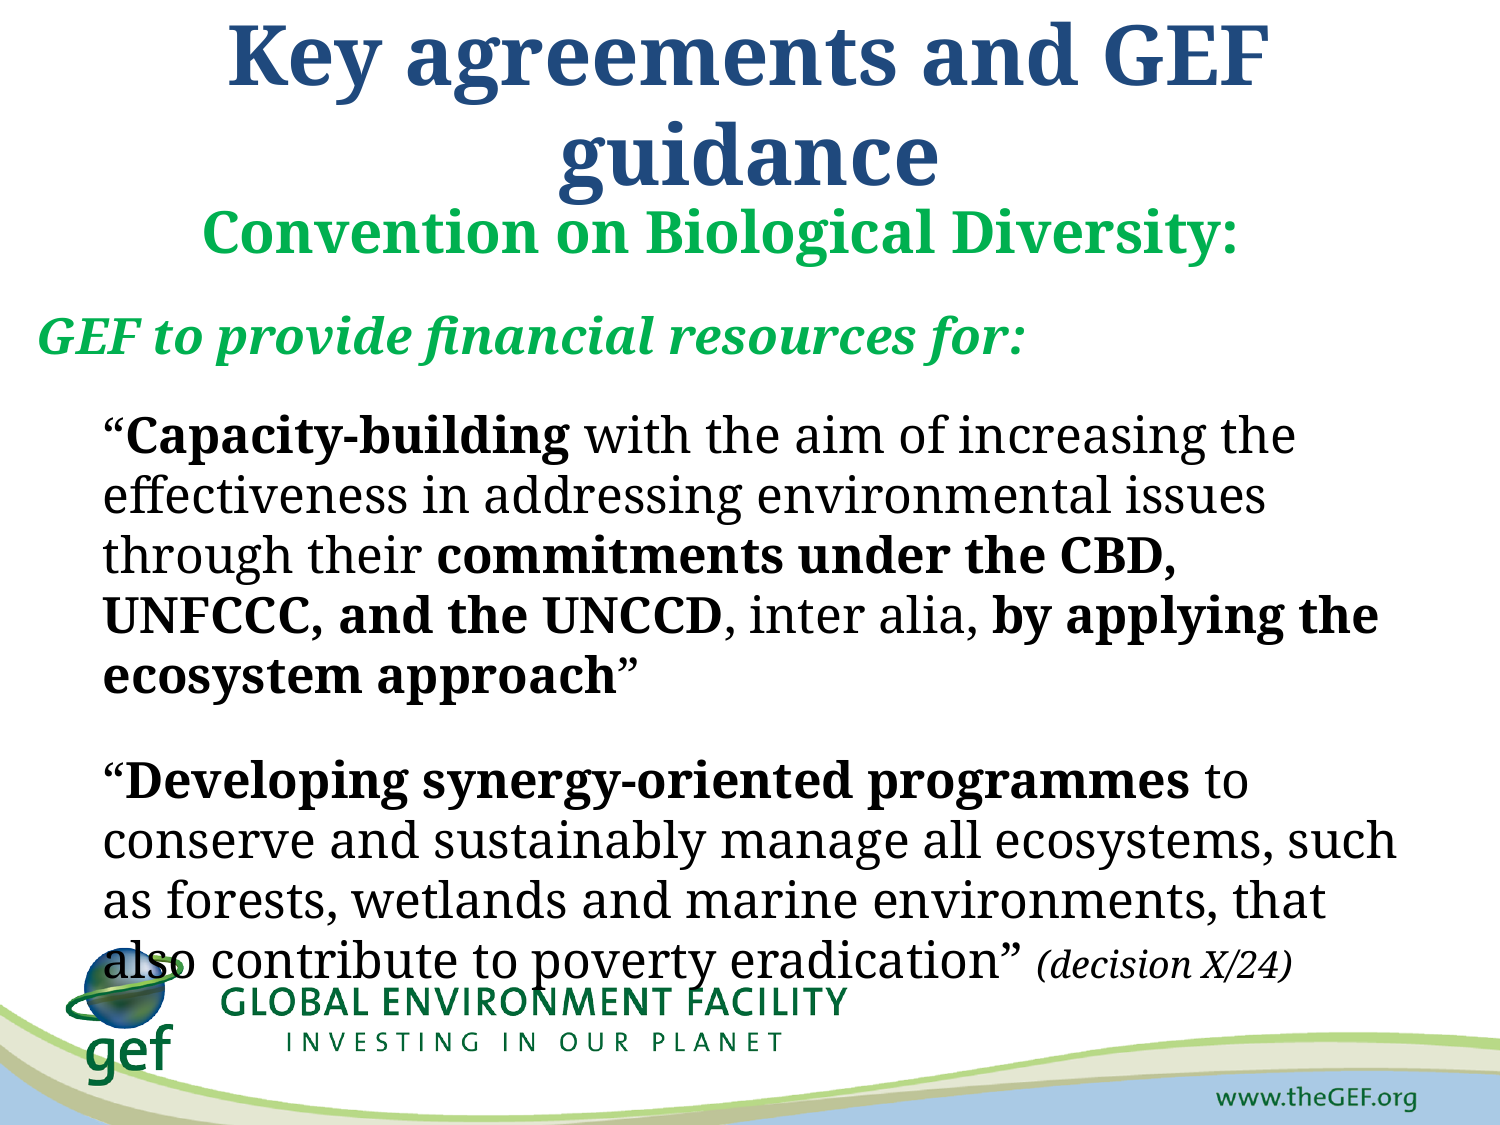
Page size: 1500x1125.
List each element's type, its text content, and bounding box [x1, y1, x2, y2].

picture [0, 920, 1500, 1125]
title Key agreements and GEF guidance [74, 37, 1426, 168]
list Convention on Biological Diversity: GEF to provide financial resources for: “Capacity-building with the aim of increasing the effectiveness in addressing environmental issues through their commitments under the CBD, UNFCCC, and the UNCCD, inter alia, by applying the ecosystem approach” “Developing synergy-oriented programmes to conserve and sustainably manage all ecosystems, such as forests, wetlands and marine environments, that also contribute to poverty eradication” (decision X/24) [12, 187, 1429, 963]
